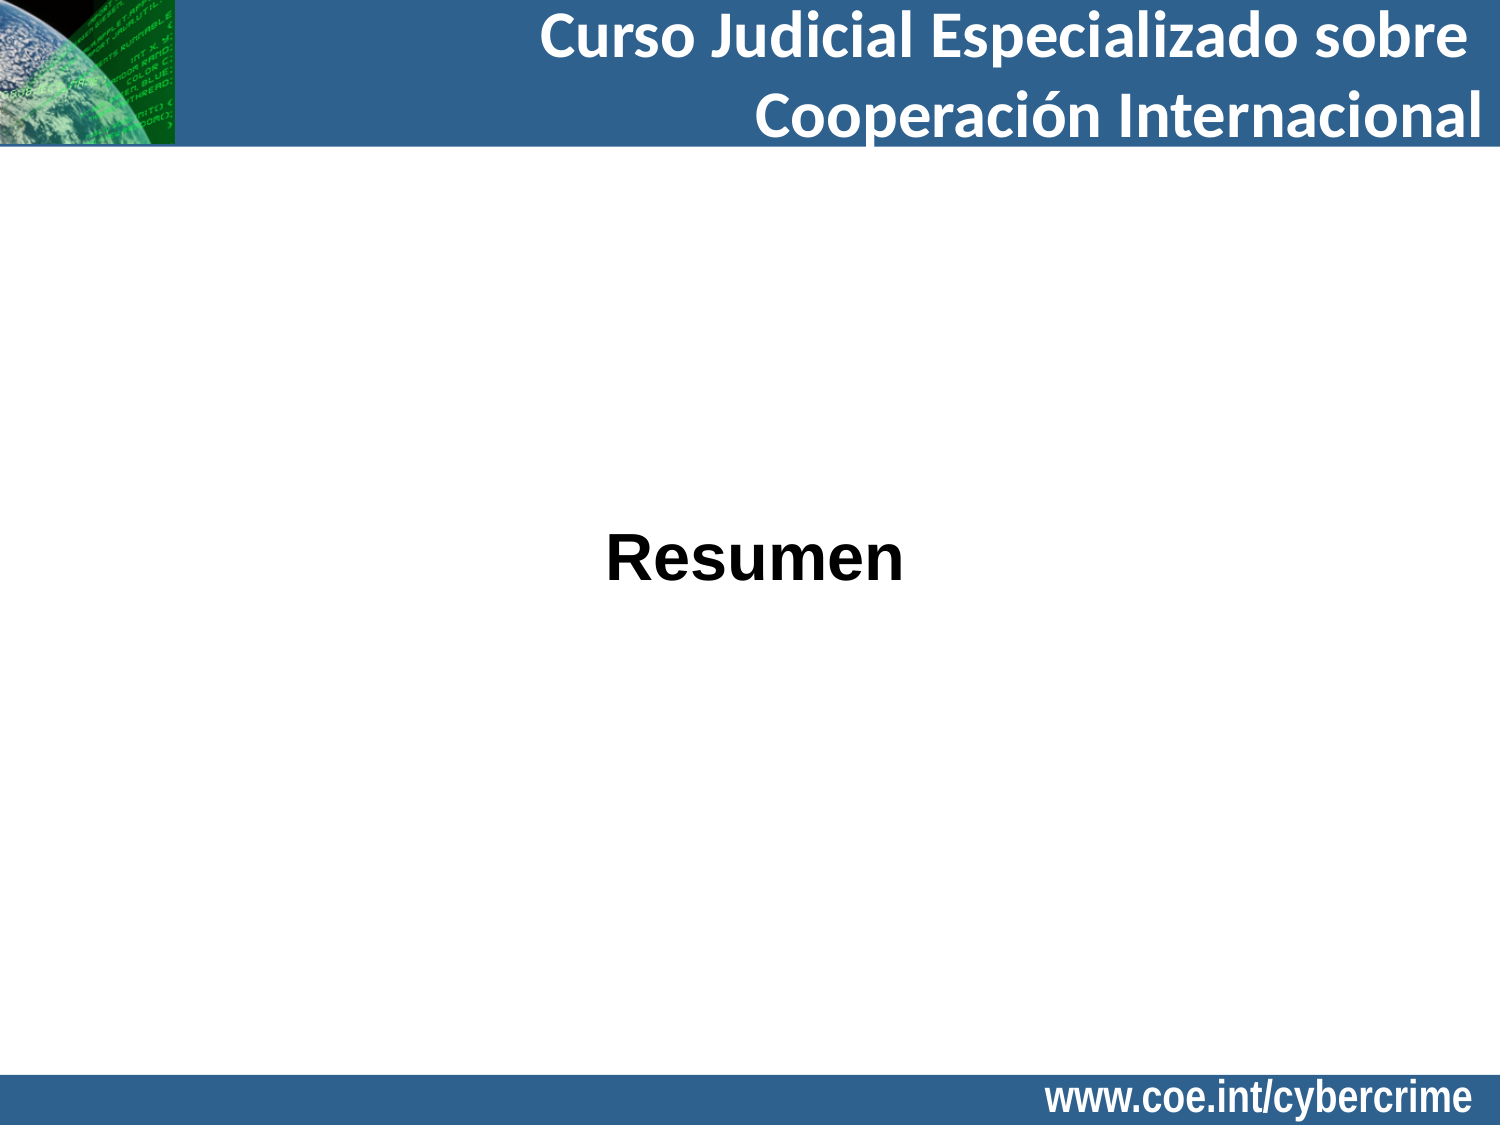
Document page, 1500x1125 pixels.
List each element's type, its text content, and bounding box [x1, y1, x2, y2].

picture [0, 0, 175, 144]
text_box www.coe.int/cybercrime [1030, 1059, 1500, 1125]
text_box [0, 1073, 1030, 1125]
text_box Curso Judicial Especializado sobre Cooperación Internacional [177, 0, 1500, 149]
text_box Resumen [56, 441, 1455, 665]
